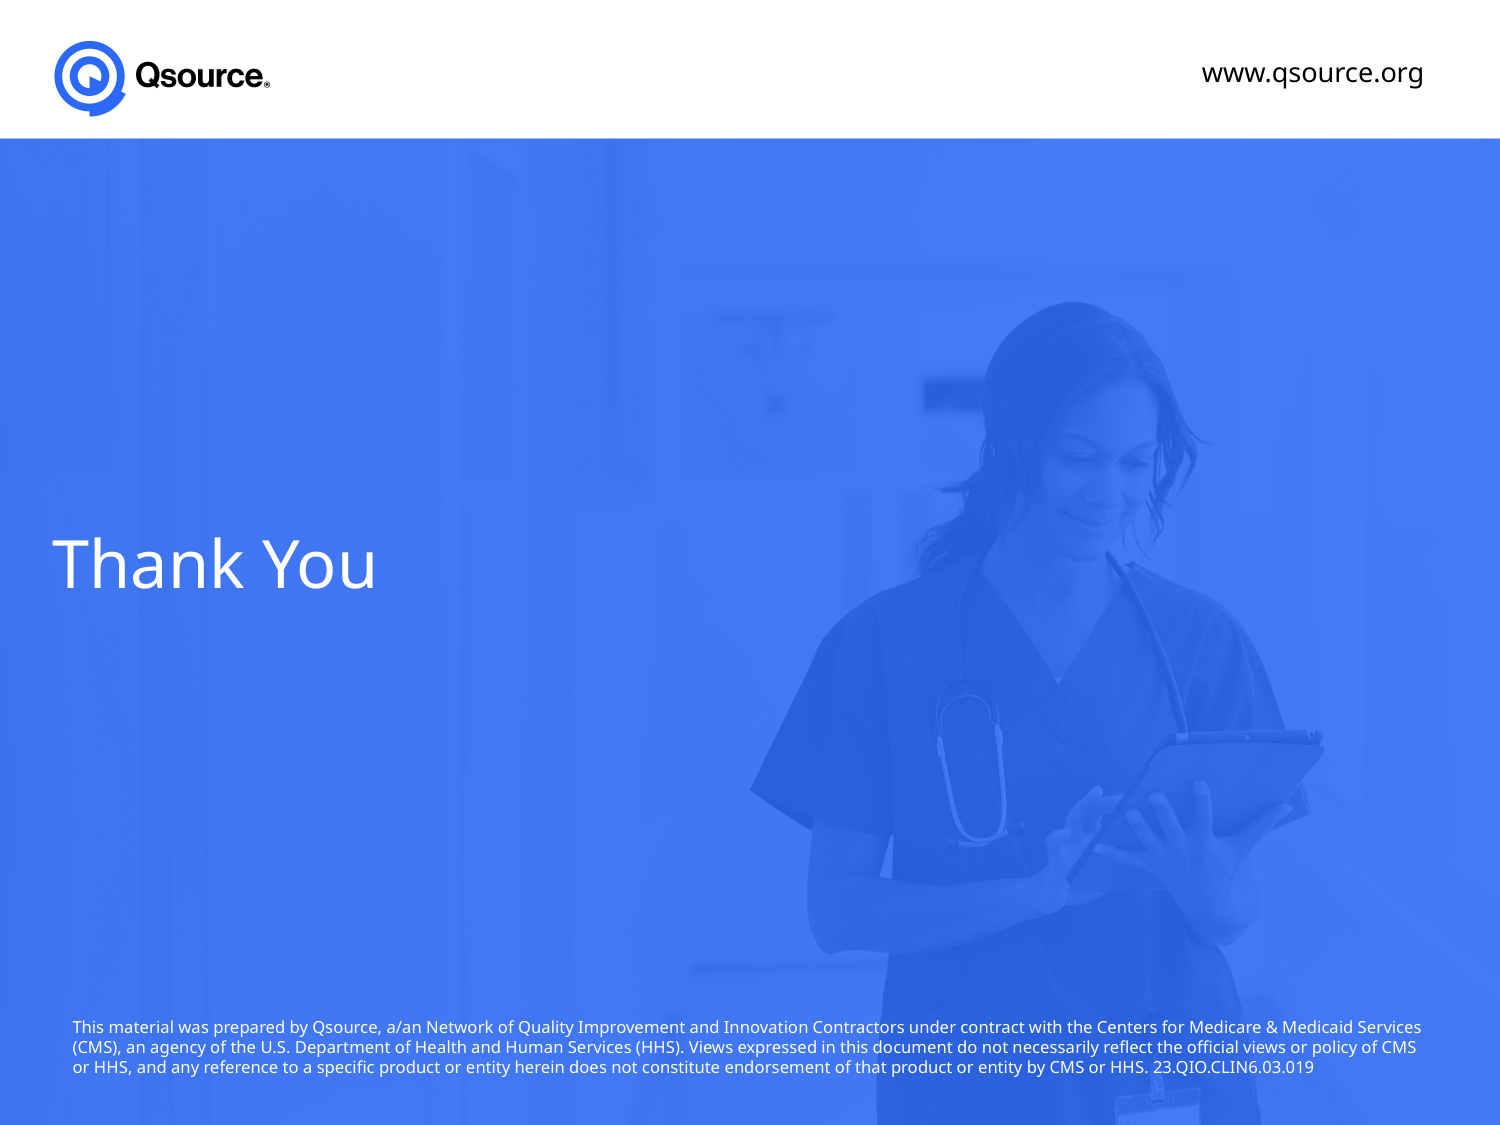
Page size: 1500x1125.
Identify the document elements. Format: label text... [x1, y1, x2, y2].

text_box This material was prepared by Qsource, a/an Network of Quality Improvement and Innovation Contractors under contract with the Centers for Medicare & Medicaid Services (CMS), an agency of the U.S. Department of Health and Human Services (HHS). Views expressed in this document do not necessarily reflect the official views or policy of CMS or HHS, and any reference to a specific product or entity herein does not constitute endorsement of that product or entity by CMS or HHS. 23.QIO.CLIN6.03.019 [57, 1009, 1443, 1084]
title Thank You [52, 530, 1441, 638]
text_box www.qsource.org [1194, 48, 1432, 96]
picture [0, 0, 1500, 1125]
